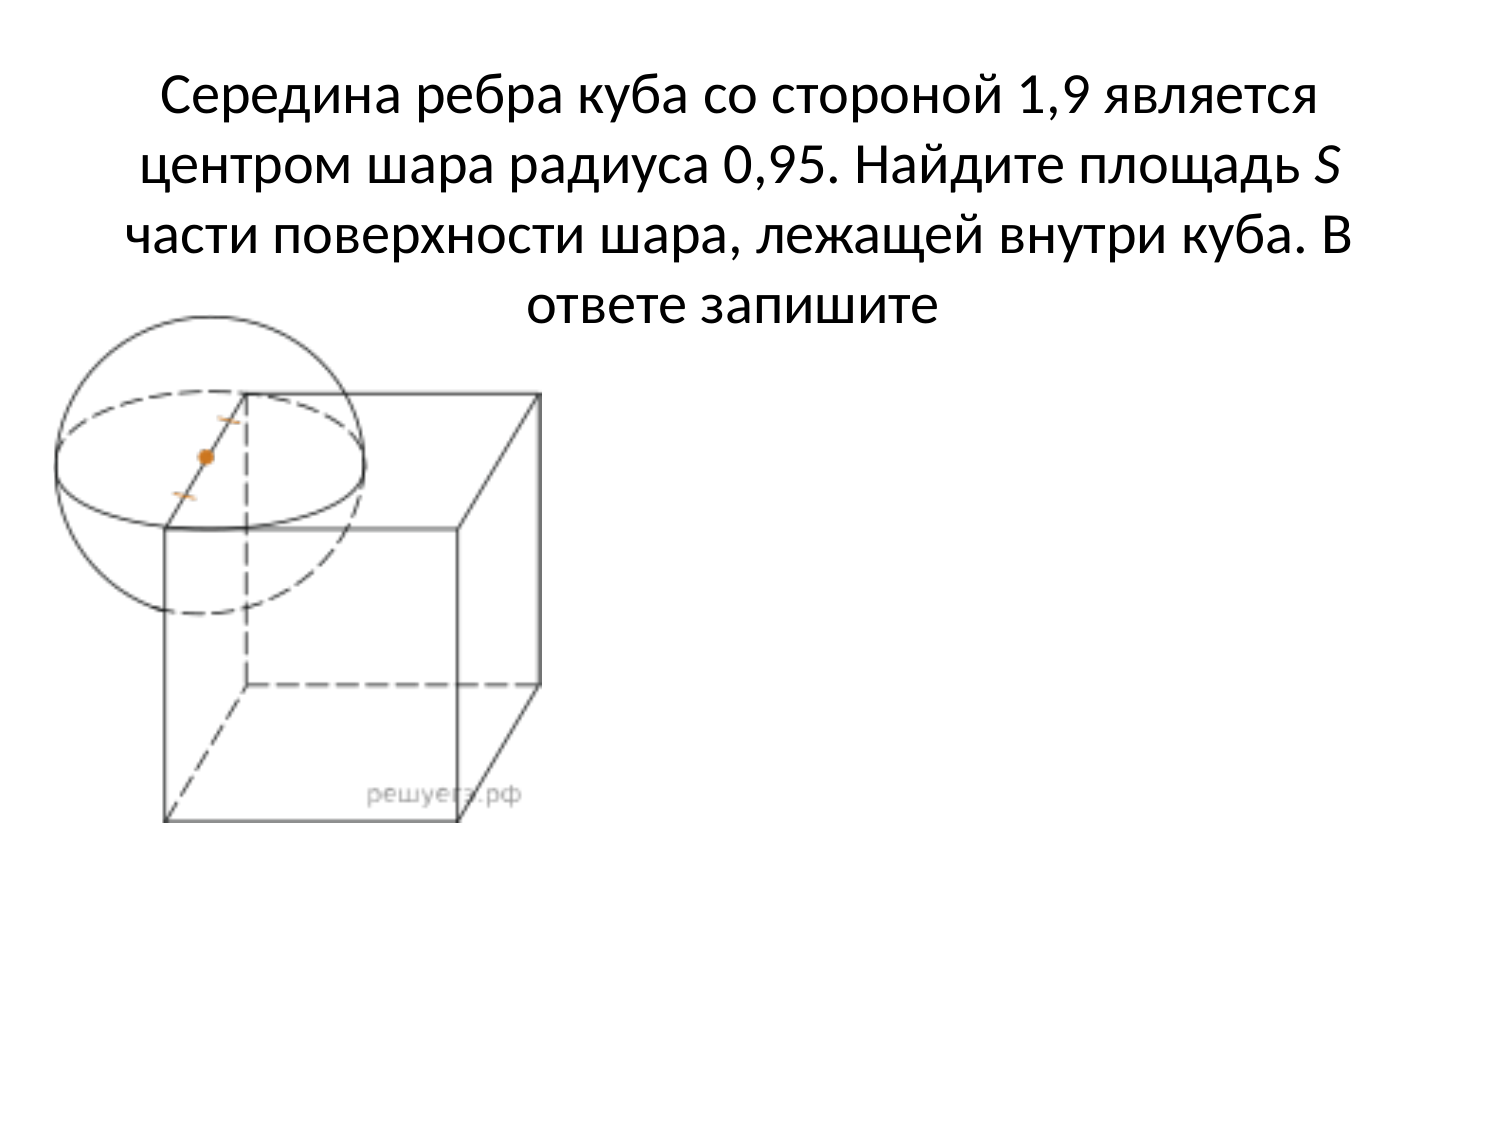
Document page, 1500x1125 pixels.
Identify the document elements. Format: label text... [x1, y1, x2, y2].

picture [52, 314, 542, 823]
title Середина ребра куба со стороной 1,9 является центром шара радиуса 0,95. Найдите площадь S части поверхности шара, лежащей внутри куба. В ответе запишите [64, 101, 1415, 290]
